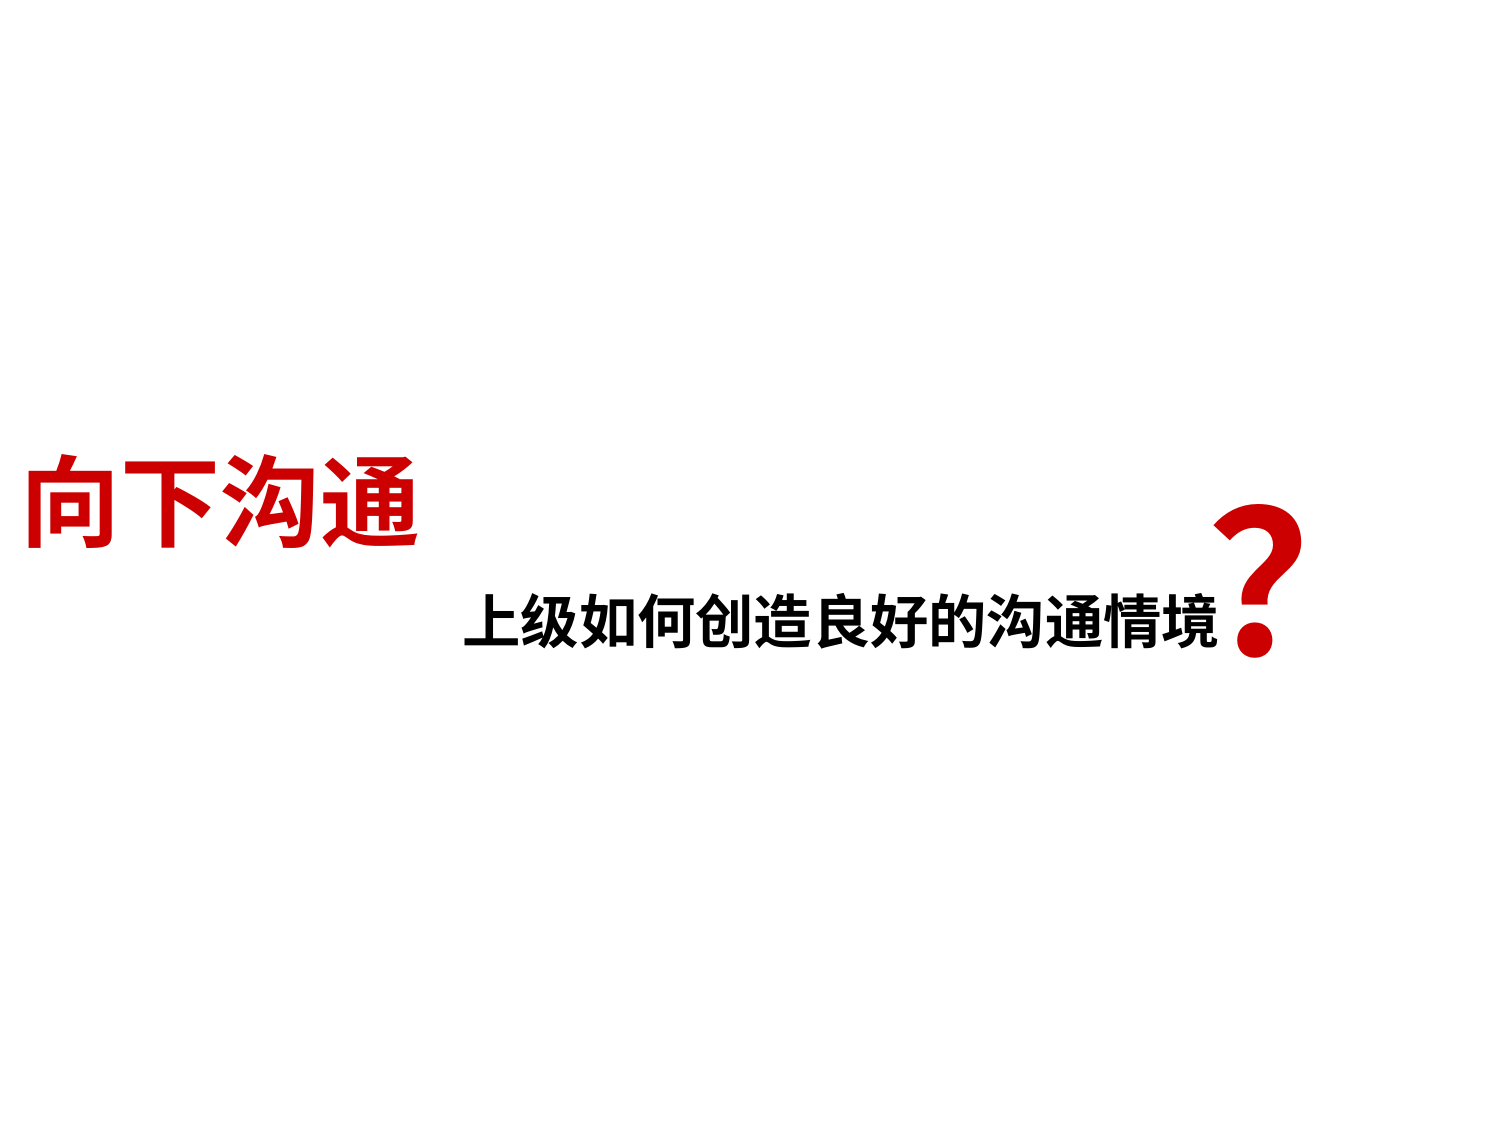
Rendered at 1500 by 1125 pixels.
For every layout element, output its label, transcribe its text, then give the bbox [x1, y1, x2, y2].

title 上级如何创造良好的沟通情境 [447, 568, 1192, 673]
text_box ？ [1192, 448, 1423, 704]
text_box 向下沟通 [5, 437, 750, 563]
